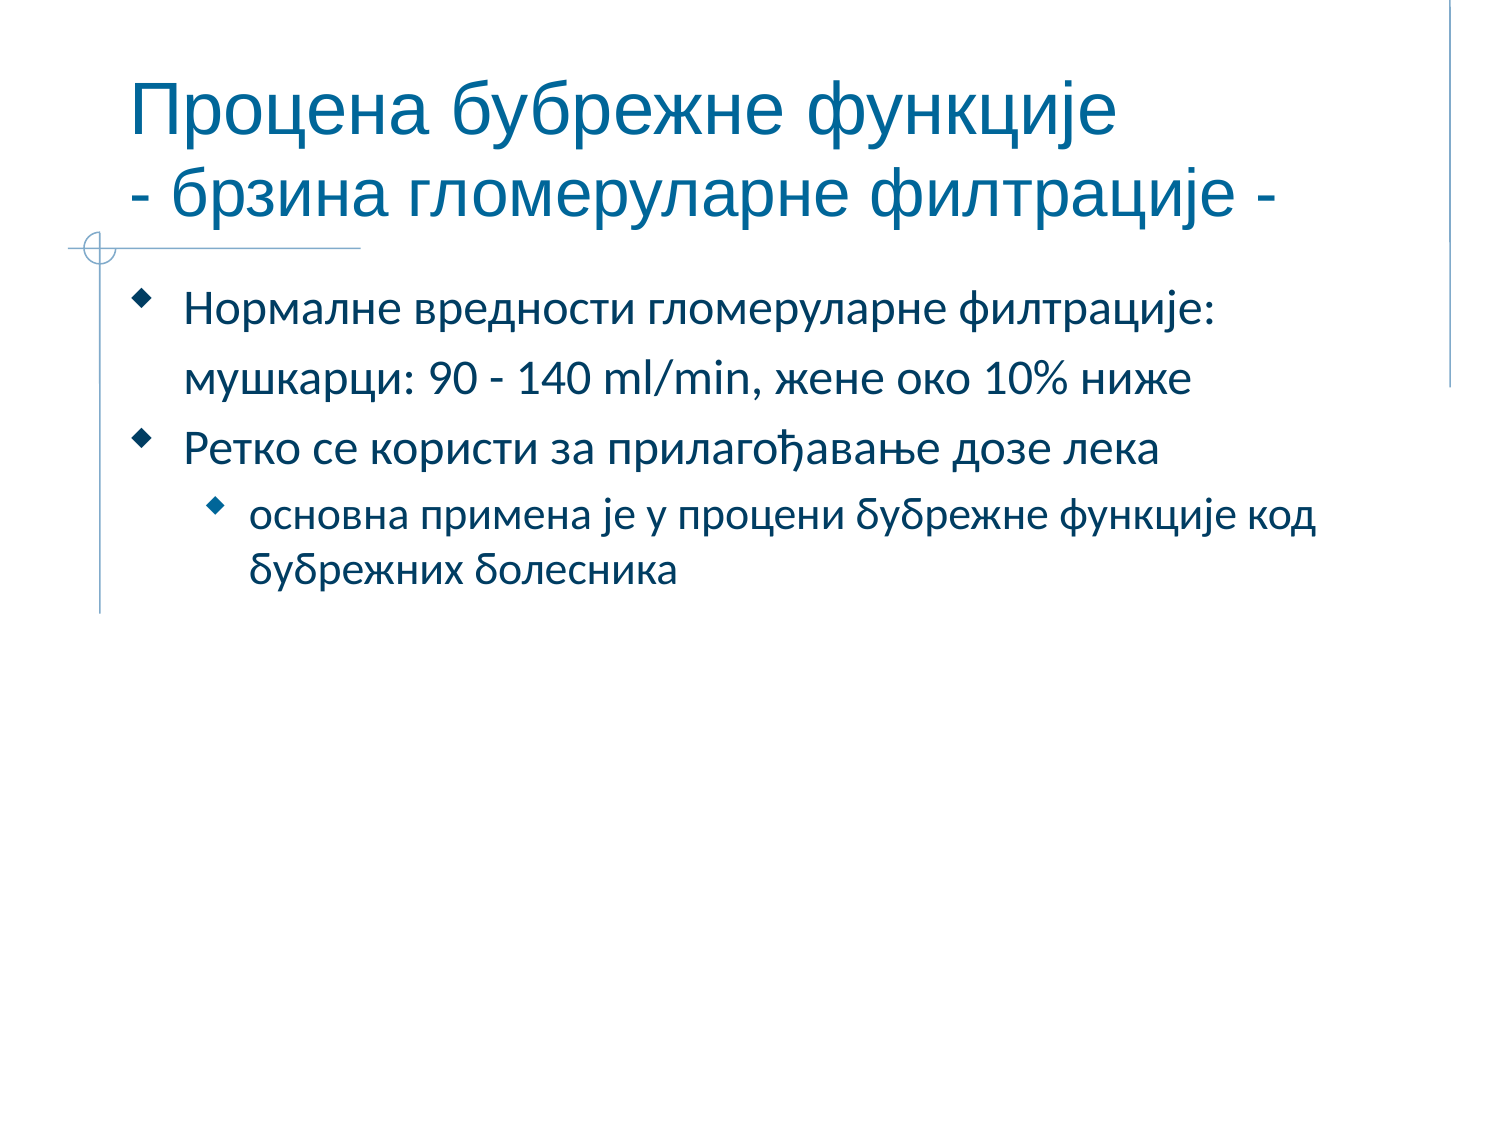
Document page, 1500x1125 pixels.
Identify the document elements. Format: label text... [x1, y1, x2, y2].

list Нормалне вредности гломеруларне филтрације: мушкарци: 90 - 140 ml/min, жене око 10% ниже Ретко се користи за прилагођавање дозе лека основна примена је у процени бубрежне функције код бубрежних болесника [111, 266, 1436, 1024]
title Процена бубрежне функције - брзина гломеруларне филтрације - [113, 49, 1436, 238]
